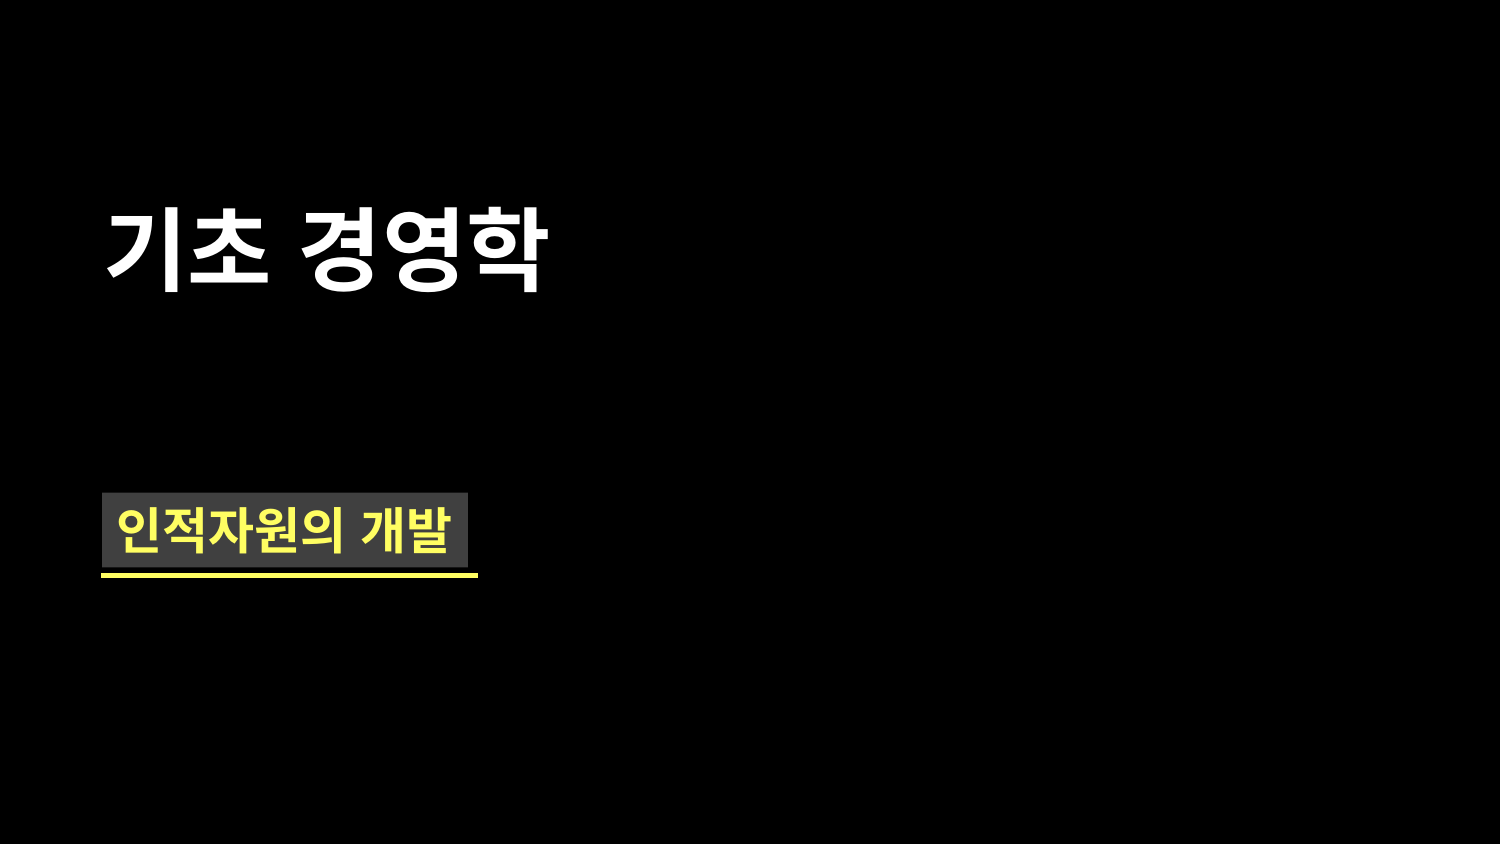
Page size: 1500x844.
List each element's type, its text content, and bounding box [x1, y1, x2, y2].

text_box 인적자원의 개발 [102, 492, 468, 568]
text_box 기초 경영학 [88, 185, 1022, 311]
